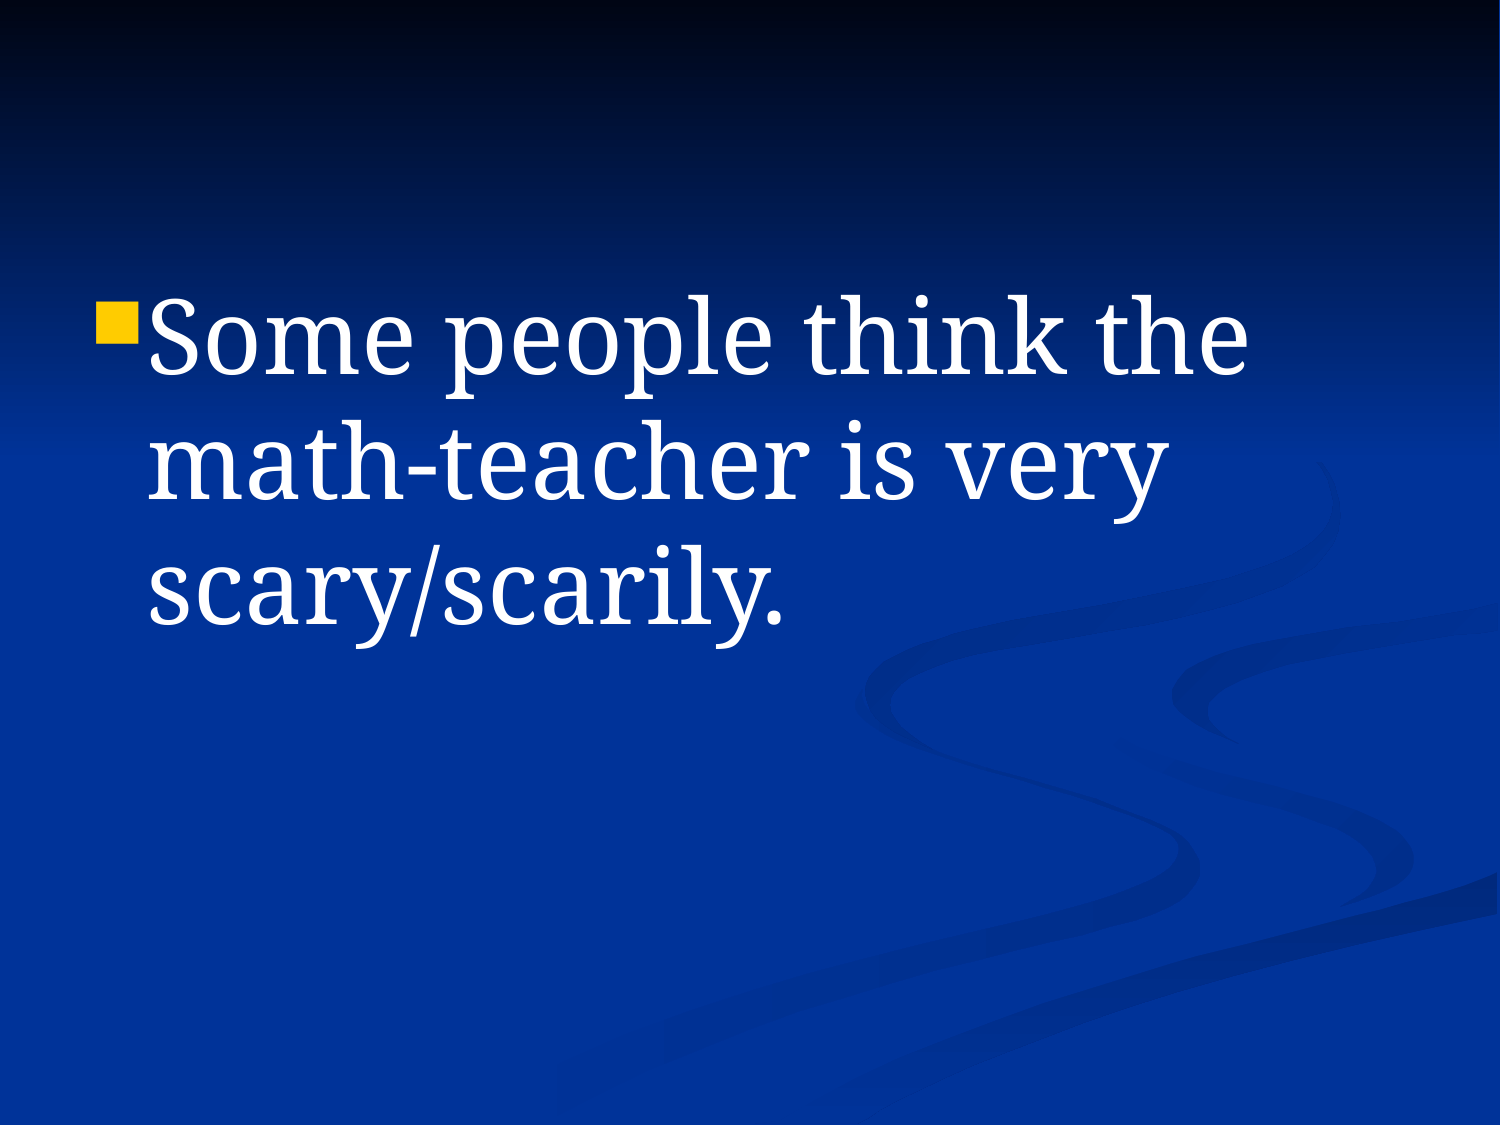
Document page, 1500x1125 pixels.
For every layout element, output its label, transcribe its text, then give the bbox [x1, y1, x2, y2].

list Some people think the math-teacher is very scary/scarily. [75, 262, 1425, 1005]
